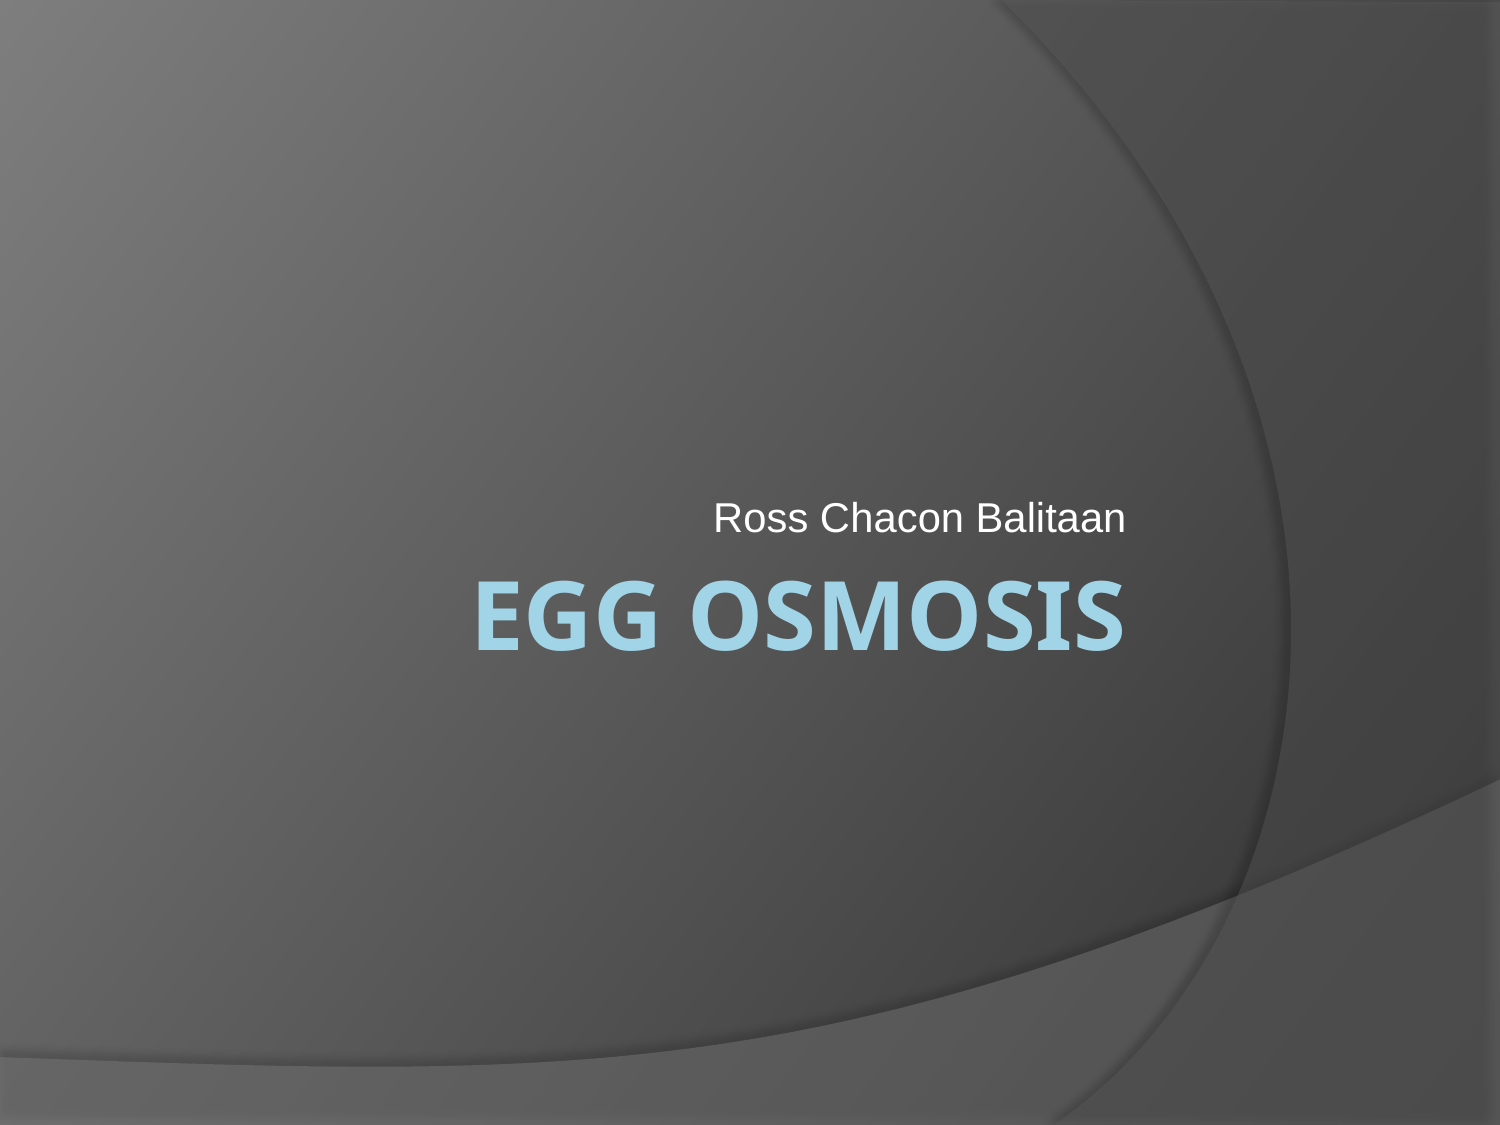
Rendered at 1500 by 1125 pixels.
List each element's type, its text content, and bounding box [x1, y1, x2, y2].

title Egg Osmosis [70, 547, 1134, 925]
subtitle Ross Chacon Balitaan [71, 253, 1134, 541]
